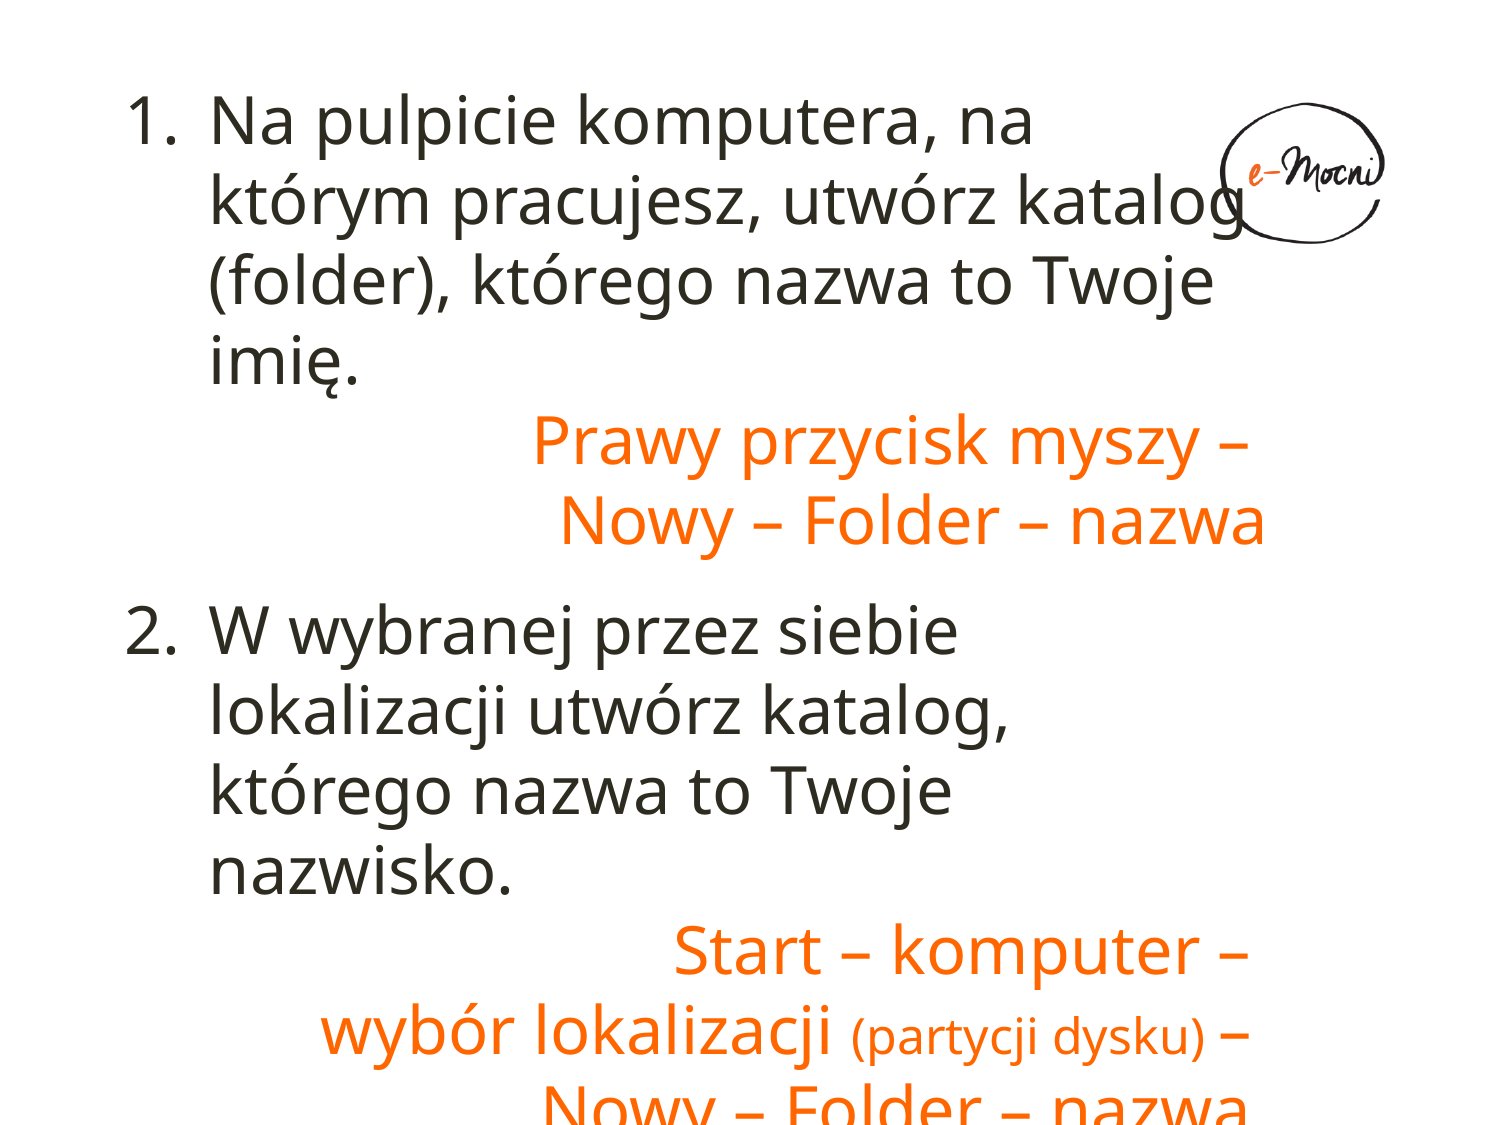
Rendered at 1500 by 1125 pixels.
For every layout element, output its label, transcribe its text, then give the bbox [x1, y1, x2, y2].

picture [1163, 89, 1442, 257]
text_box Na pulpicie komputera, na którym pracujesz, utwórz katalog (folder), którego nazwa to Twoje imię. Prawy przycisk myszy – Nowy – Folder – nazwa W wybranej przez siebie lokalizacji utwórz katalog, którego nazwa to Twoje nazwisko. Start – komputer – wybór lokalizacji (partycji dysku) – Nowy – Folder – nazwa. [109, 173, 1285, 1053]
